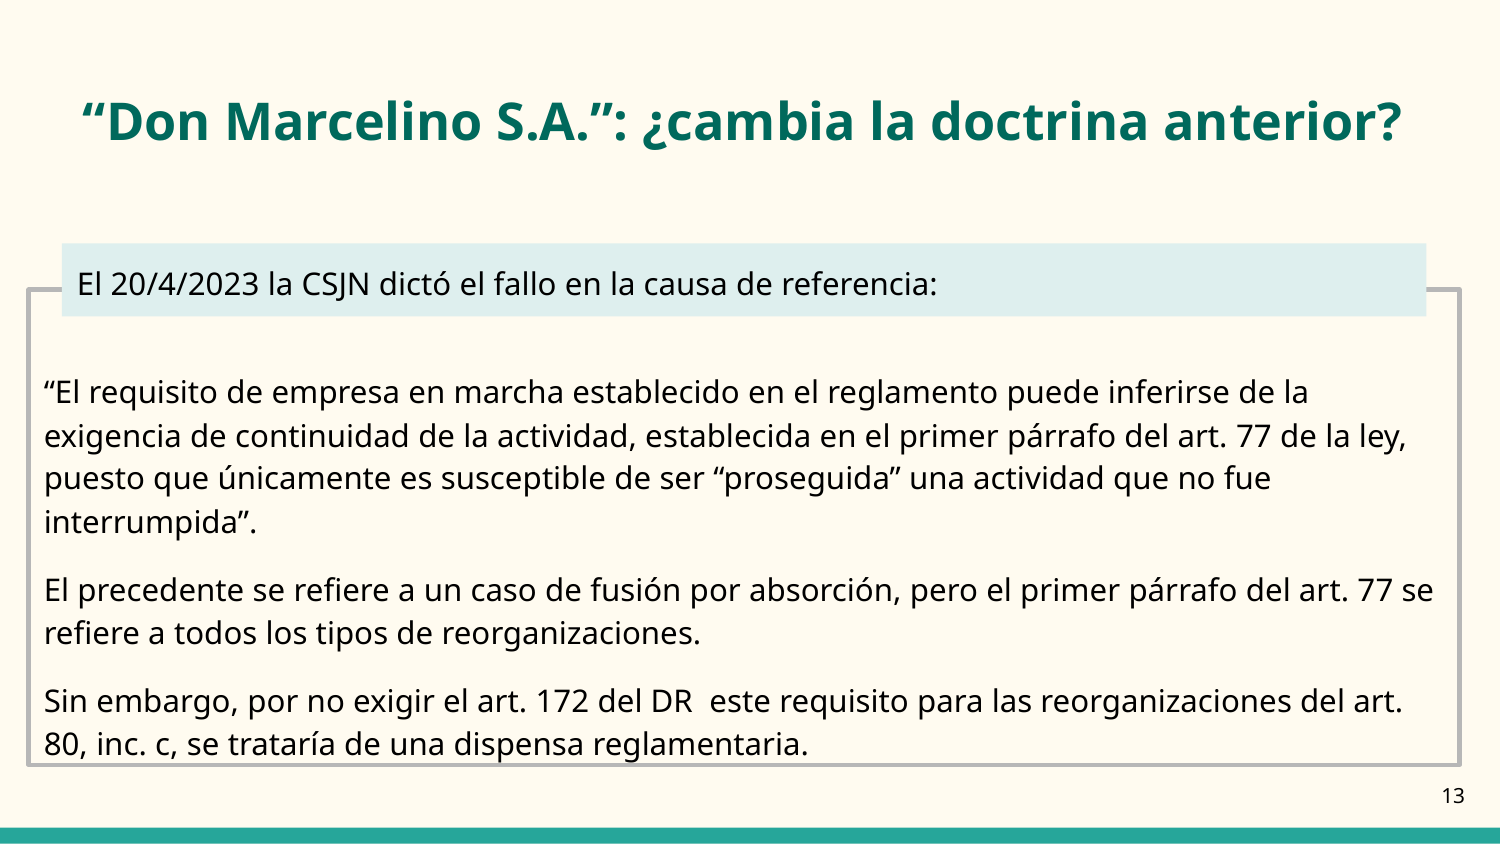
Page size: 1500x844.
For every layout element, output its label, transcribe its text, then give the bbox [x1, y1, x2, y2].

title “Don Marcelino S.A.”: ¿cambia la doctrina anterior? [67, 72, 1466, 174]
list “El requisito de empresa en marcha establecido en el reglamento puede inferirse de la exigencia de continuidad de la actividad, establecida en el primer párrafo del art. 77 de la ley, puesto que únicamente es susceptible de ser “proseguida” una actividad que no fue interrumpida”. El precedente se refiere a un caso de fusión por absorción, pero el primer párrafo del art. 77 se refiere a todos los tipos de reorganizaciones. Sin embargo, por no exigir el art. 172 del DR este requisito para las reorganizaciones del art. 80, inc. c, se trataría de una dispensa reglamentaria. [28, 289, 1460, 765]
text_box El 20/4/2023 la CSJN dictó el fallo en la causa de referencia: [61, 243, 1427, 317]
slide_number ‹#› [1389, 764, 1480, 830]
